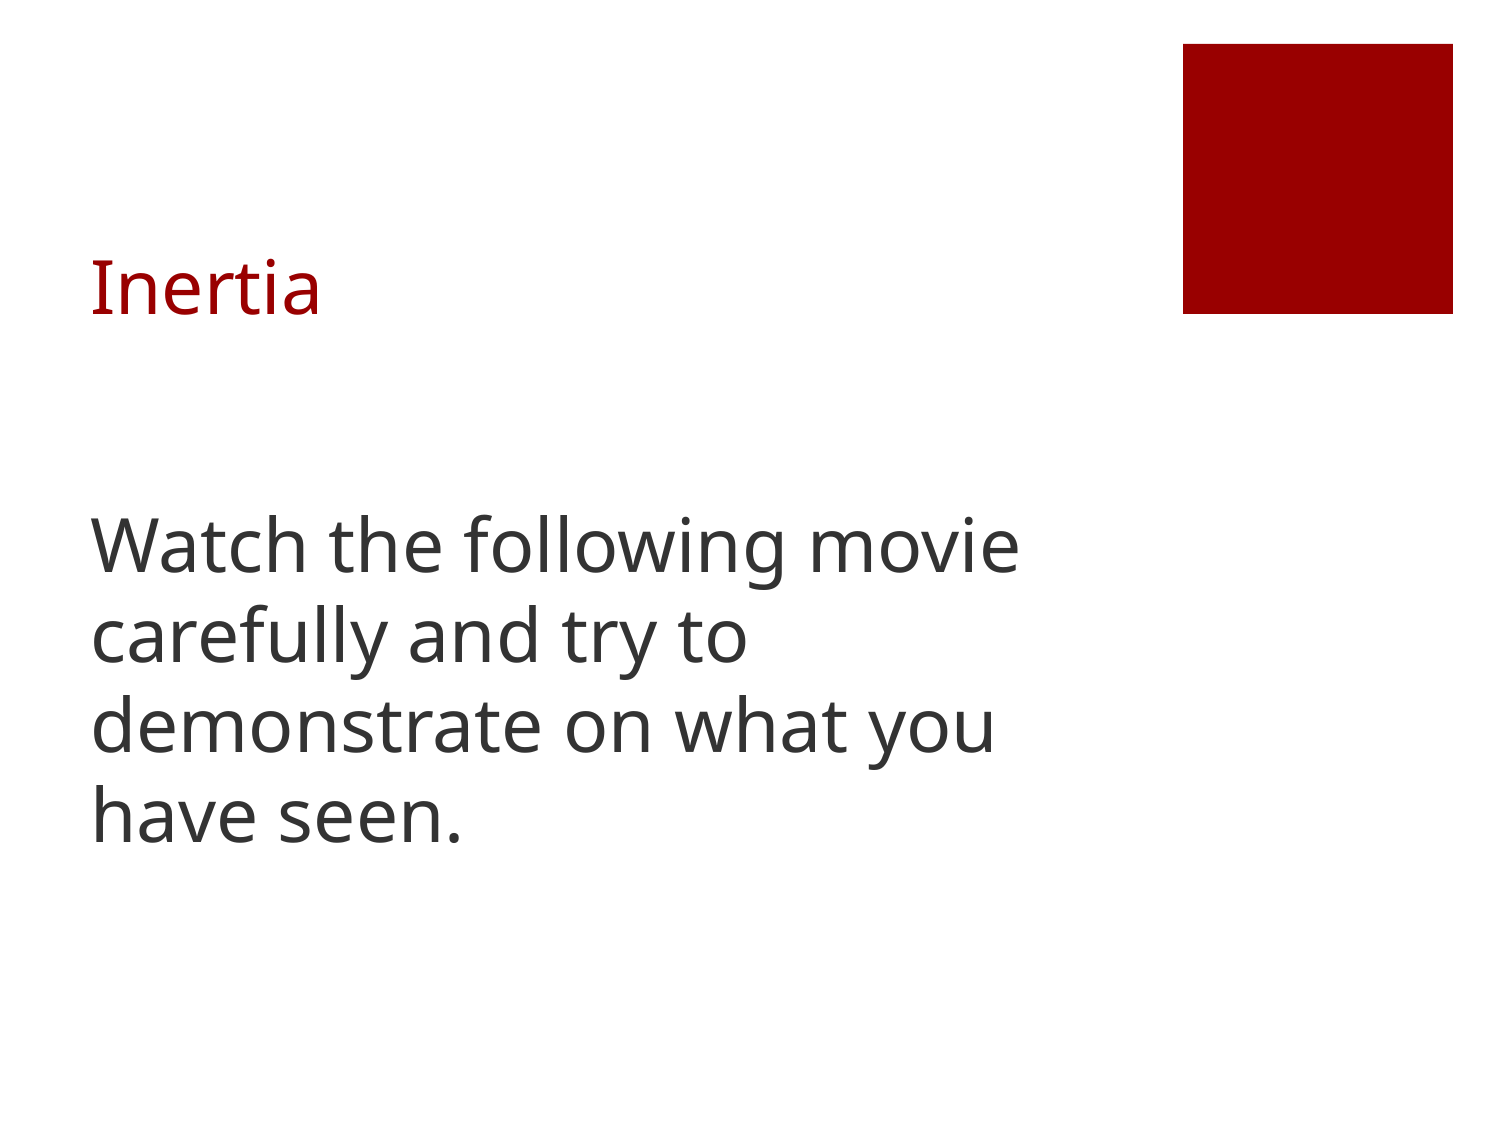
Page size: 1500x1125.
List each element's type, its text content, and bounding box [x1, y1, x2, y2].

list Watch the following movie carefully and try to demonstrate on what you have seen. [75, 362, 1143, 1005]
title Inertia [75, 149, 1143, 338]
